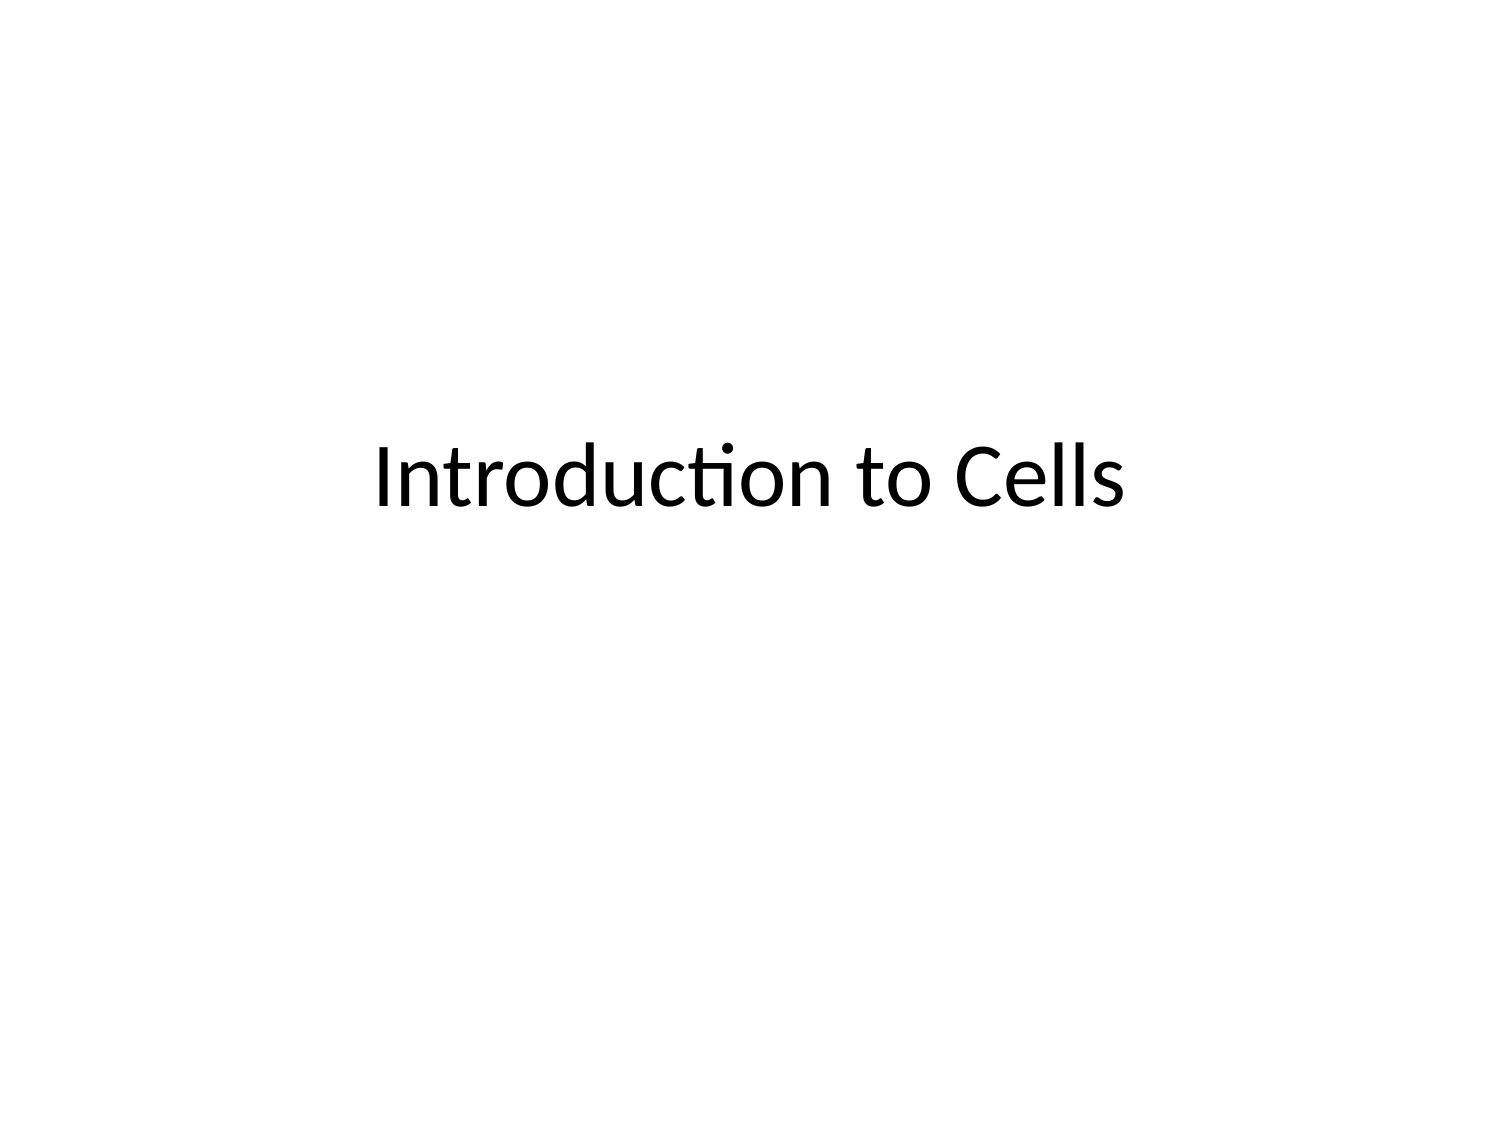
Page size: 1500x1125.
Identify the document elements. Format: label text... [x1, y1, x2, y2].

title Introduction to Cells [112, 349, 1388, 591]
